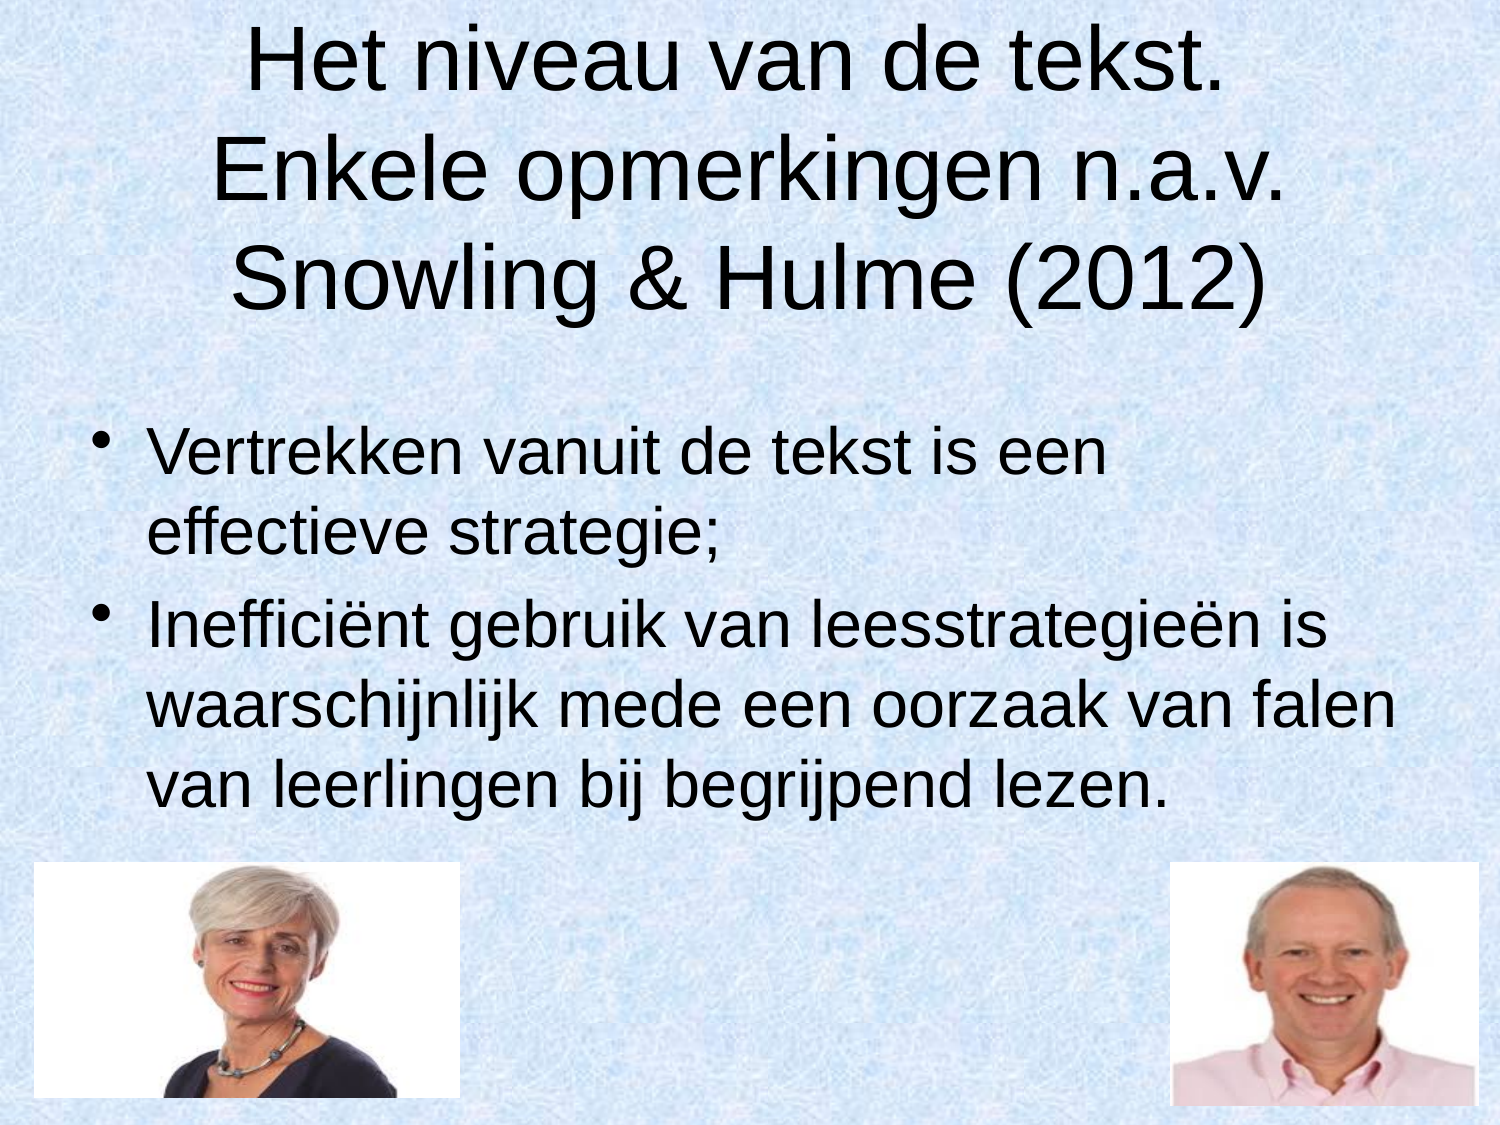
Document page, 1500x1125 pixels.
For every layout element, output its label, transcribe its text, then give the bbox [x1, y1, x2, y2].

title Het niveau van de tekst. Enkele opmerkingen n.a.v. Snowling & Hulme (2012) [75, 94, 1425, 233]
picture [0, 0, 1500, 1125]
list Vertrekken vanuit de tekst is een effectieve strategie; Inefficiënt gebruik van leesstrategieën is waarschijnlijk mede een oorzaak van falen van leerlingen bij begrijpend lezen. [75, 399, 1425, 1005]
